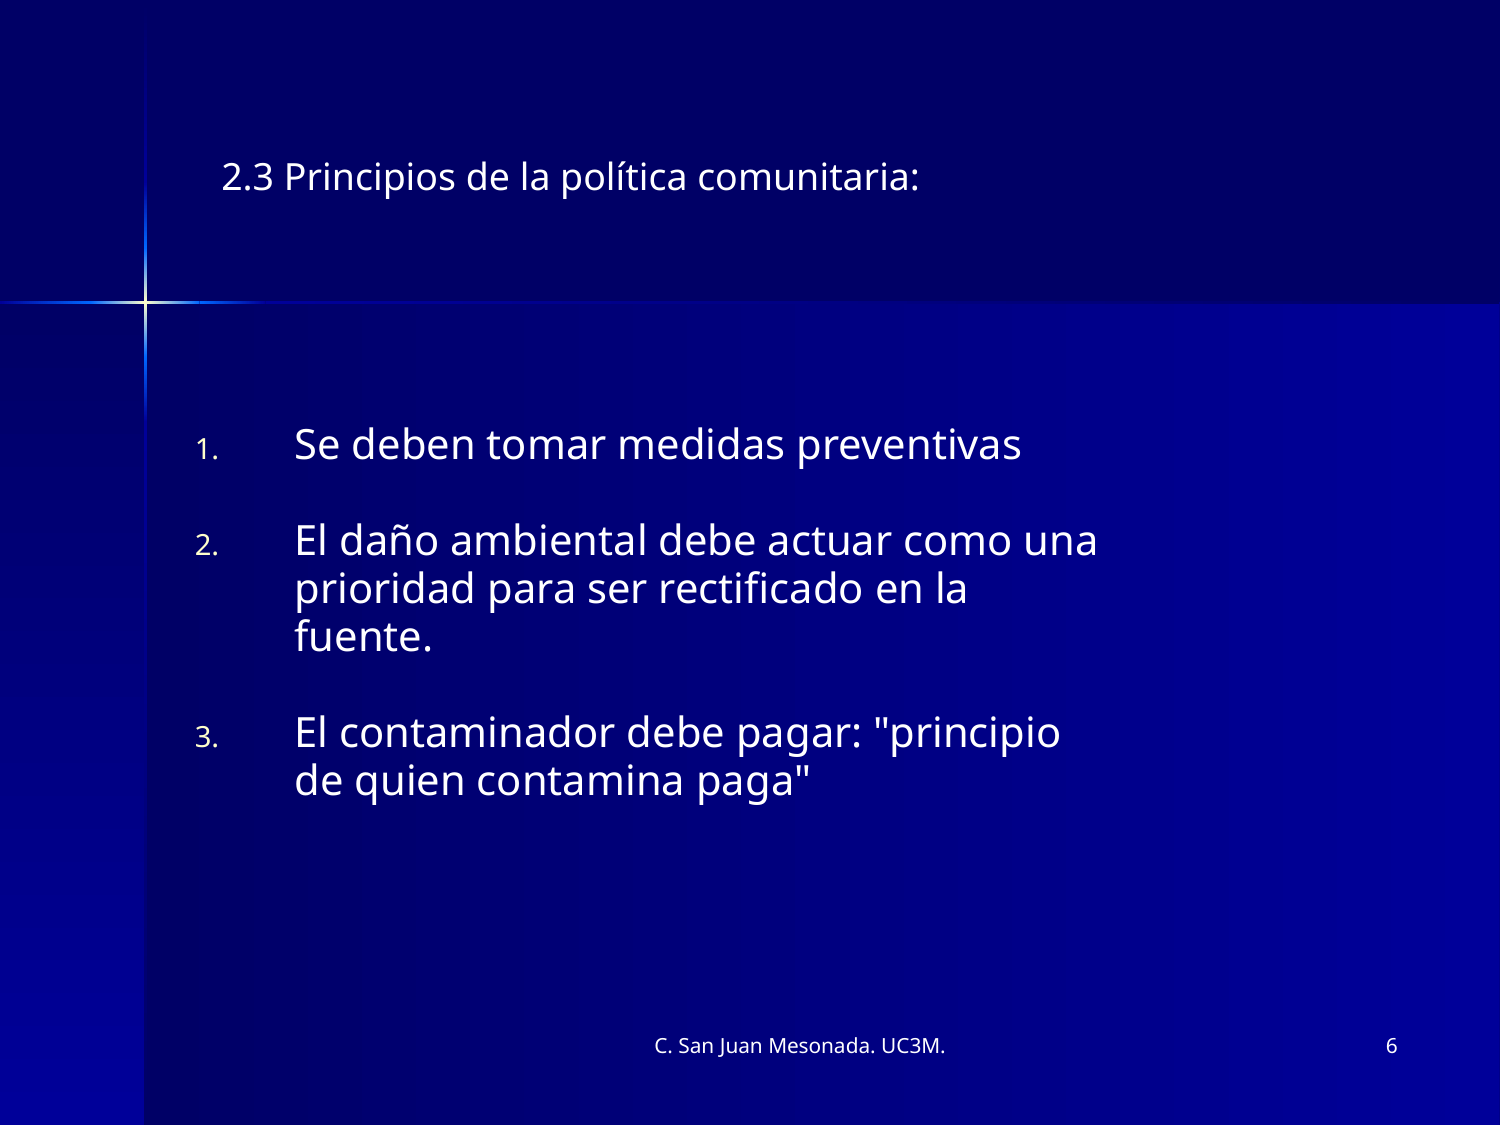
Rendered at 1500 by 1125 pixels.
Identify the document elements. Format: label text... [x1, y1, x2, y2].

list Se deben tomar medidas preventivas El daño ambiental debe actuar como una prioridad para ser rectificado en la fuente. El contaminador debe pagar: "principio de quien contamina paga" [194, 350, 1105, 977]
slide_number 6 [1100, 1025, 1413, 1100]
footer C. San Juan Mesonada. UC3M. [562, 1025, 1038, 1100]
text_box 2.3 Principios de la política comunitaria: [206, 148, 1247, 207]
